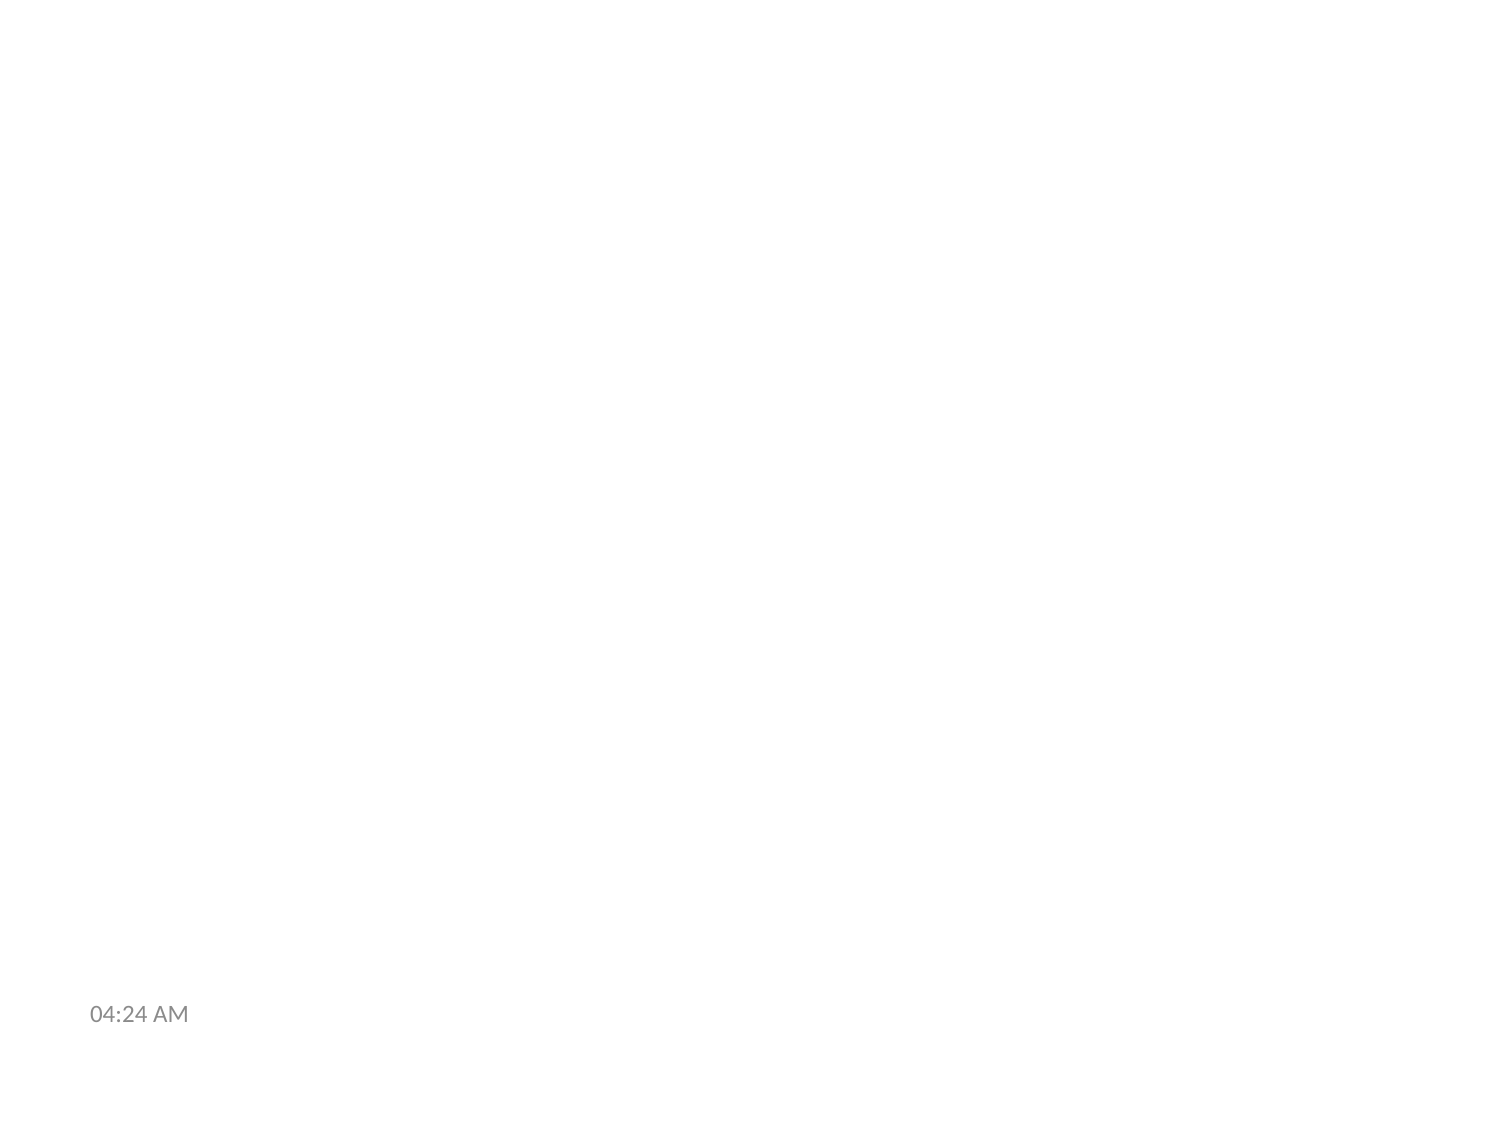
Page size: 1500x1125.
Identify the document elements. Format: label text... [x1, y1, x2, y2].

text_box 3:35 PM [75, 982, 425, 1043]
